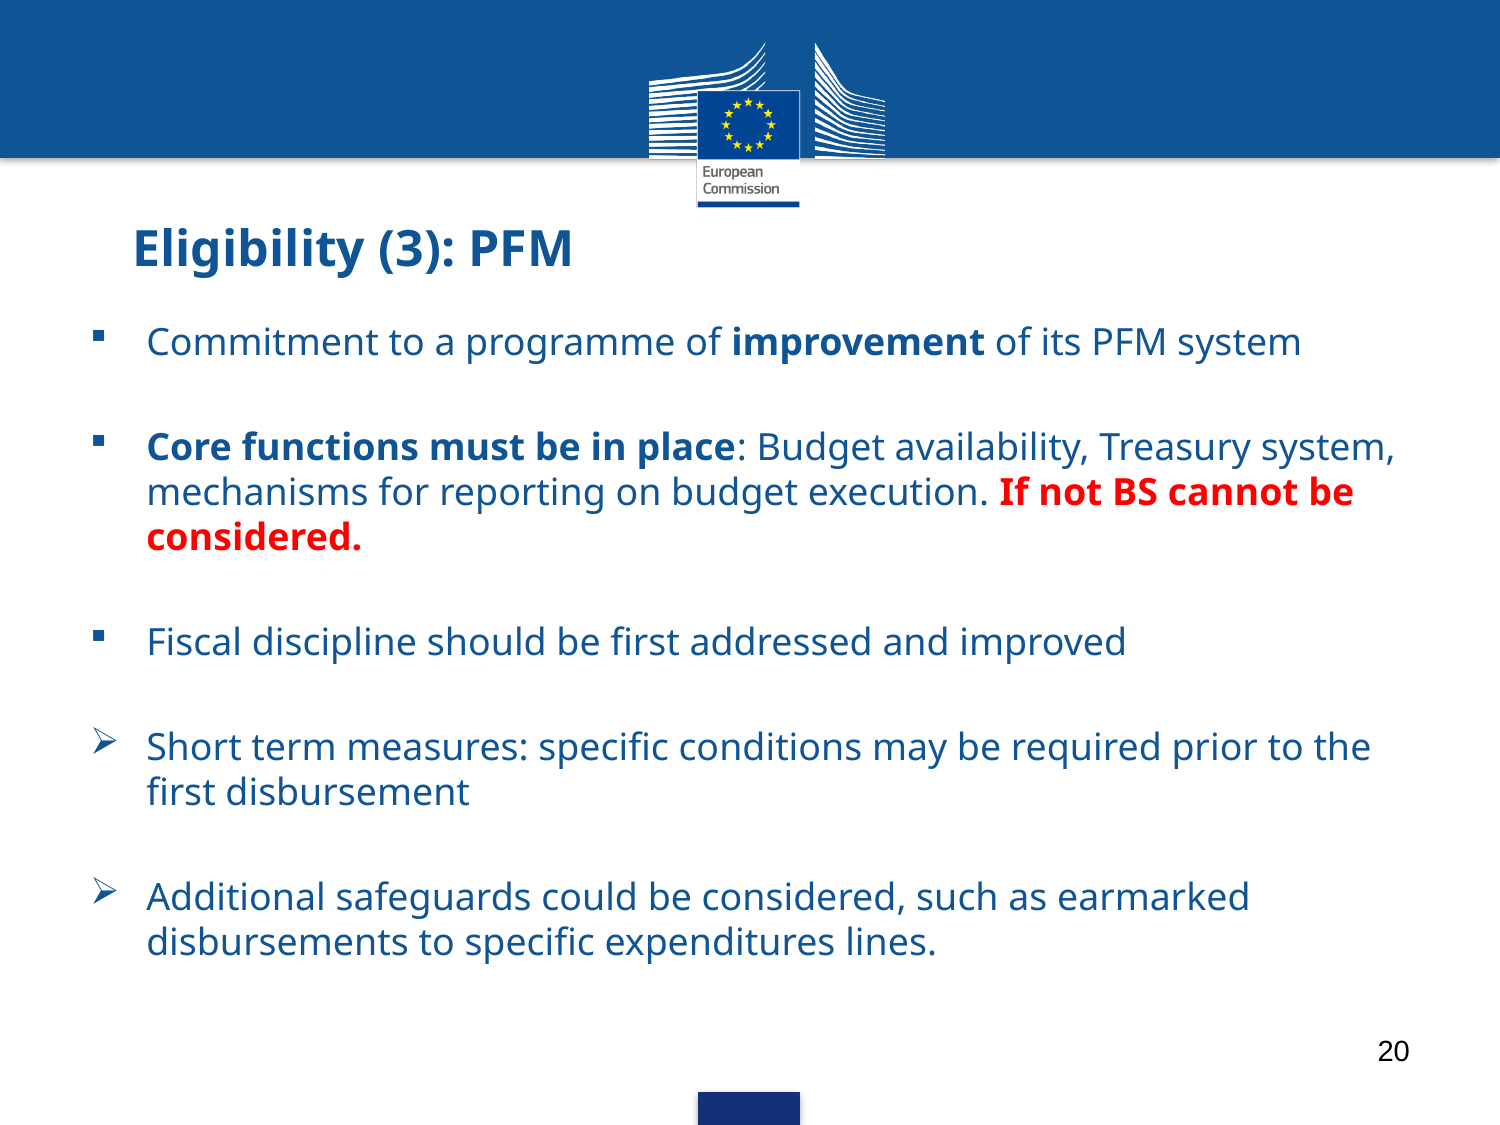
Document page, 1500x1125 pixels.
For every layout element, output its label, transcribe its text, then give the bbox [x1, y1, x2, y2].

list Commitment to a programme of improvement of its PFM system Core functions must be in place: Budget availability, Treasury system, mechanisms for reporting on budget execution. If not BS cannot be considered. Fiscal discipline should be first addressed and improved Short term measures: specific conditions may be required prior to the first disbursement Additional safeguards could be considered, such as earmarked disbursements to specific expenditures lines. [74, 257, 1426, 1020]
picture [649, 42, 885, 198]
slide_number 20 [1074, 1024, 1426, 1103]
title Eligibility (3): PFM [58, 198, 1409, 294]
